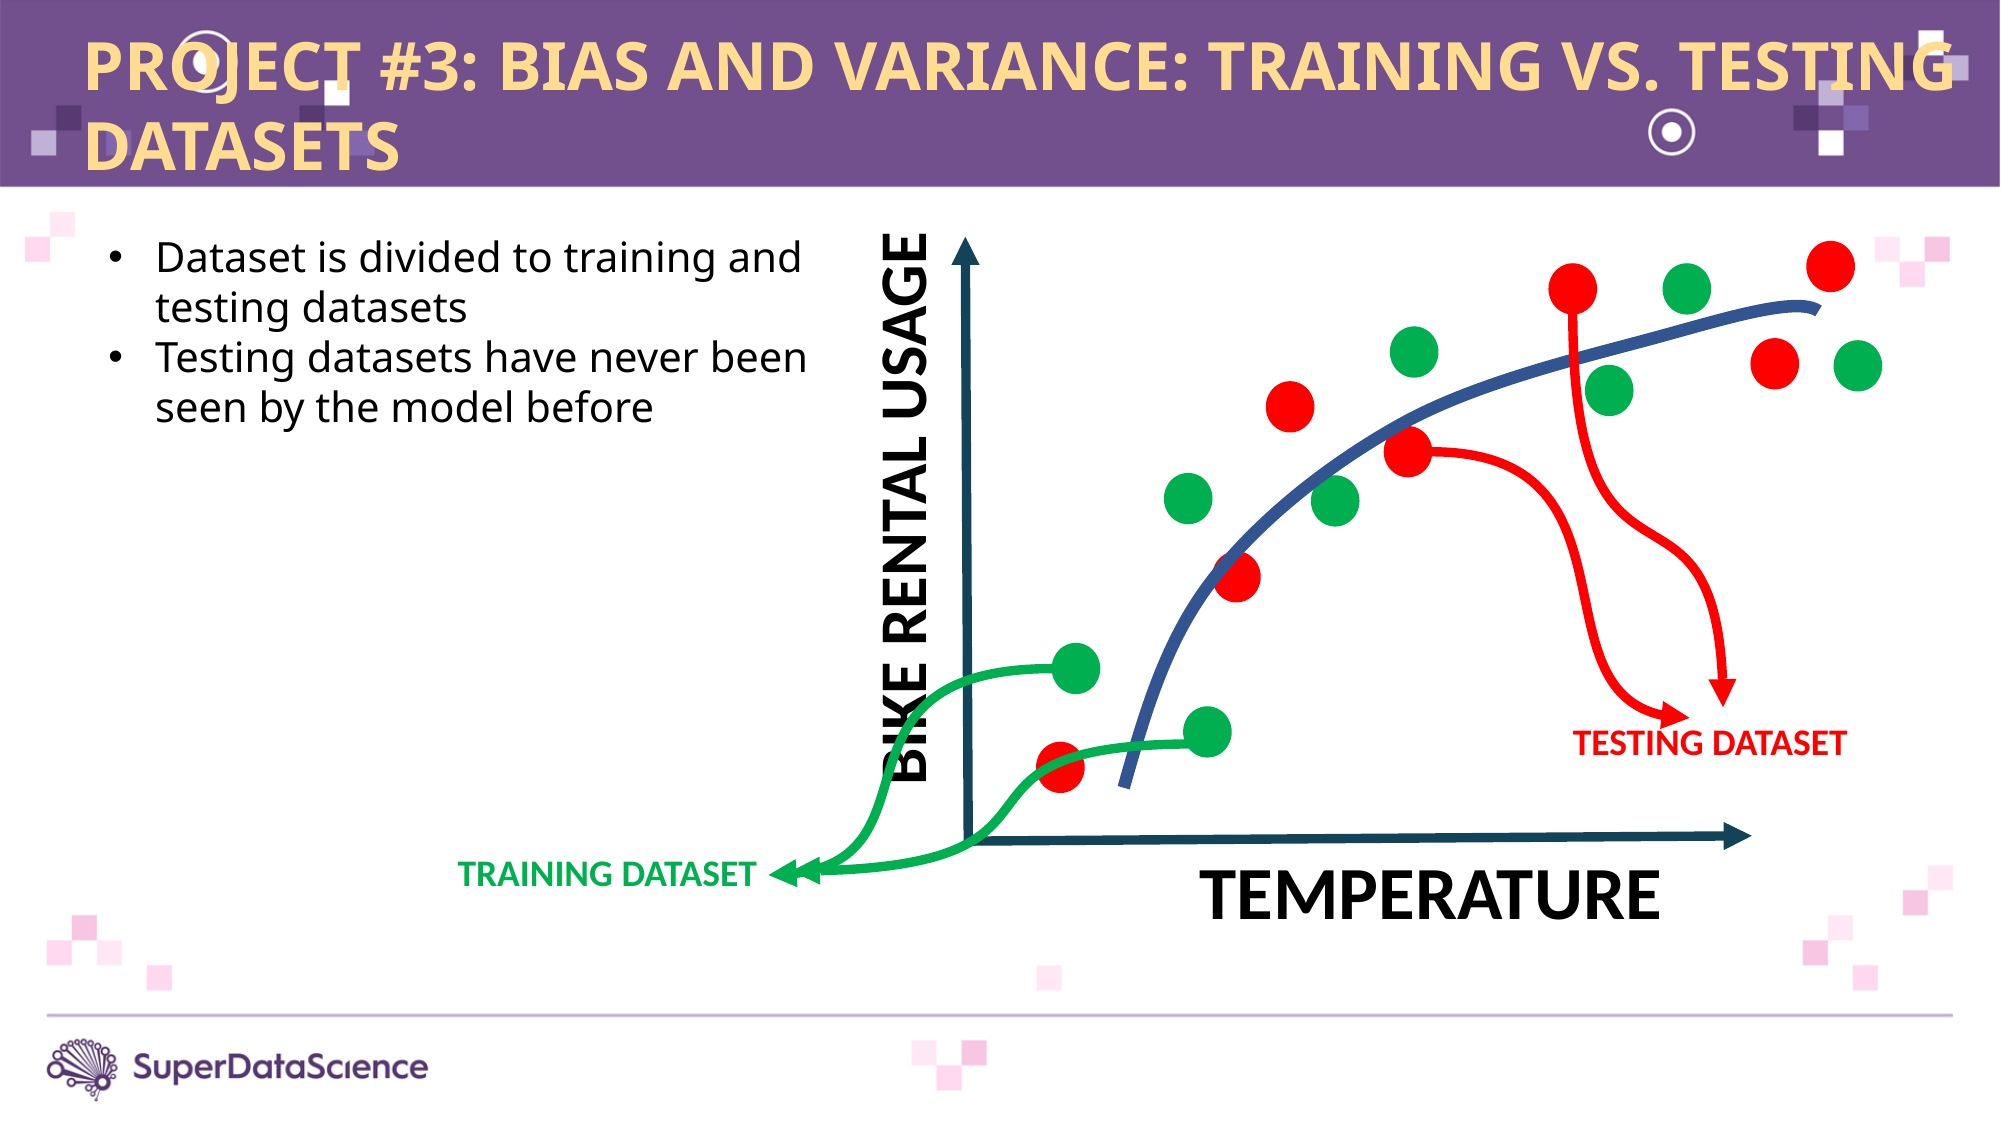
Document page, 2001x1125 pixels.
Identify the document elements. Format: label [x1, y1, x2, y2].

text_box [768, 668, 1053, 875]
text_box [1196, 835, 1752, 842]
text_box [791, 743, 1196, 872]
text_box [965, 236, 969, 668]
text_box [1431, 451, 1690, 718]
picture [0, 0, 2000, 1125]
text_box [1450, 435, 1845, 586]
